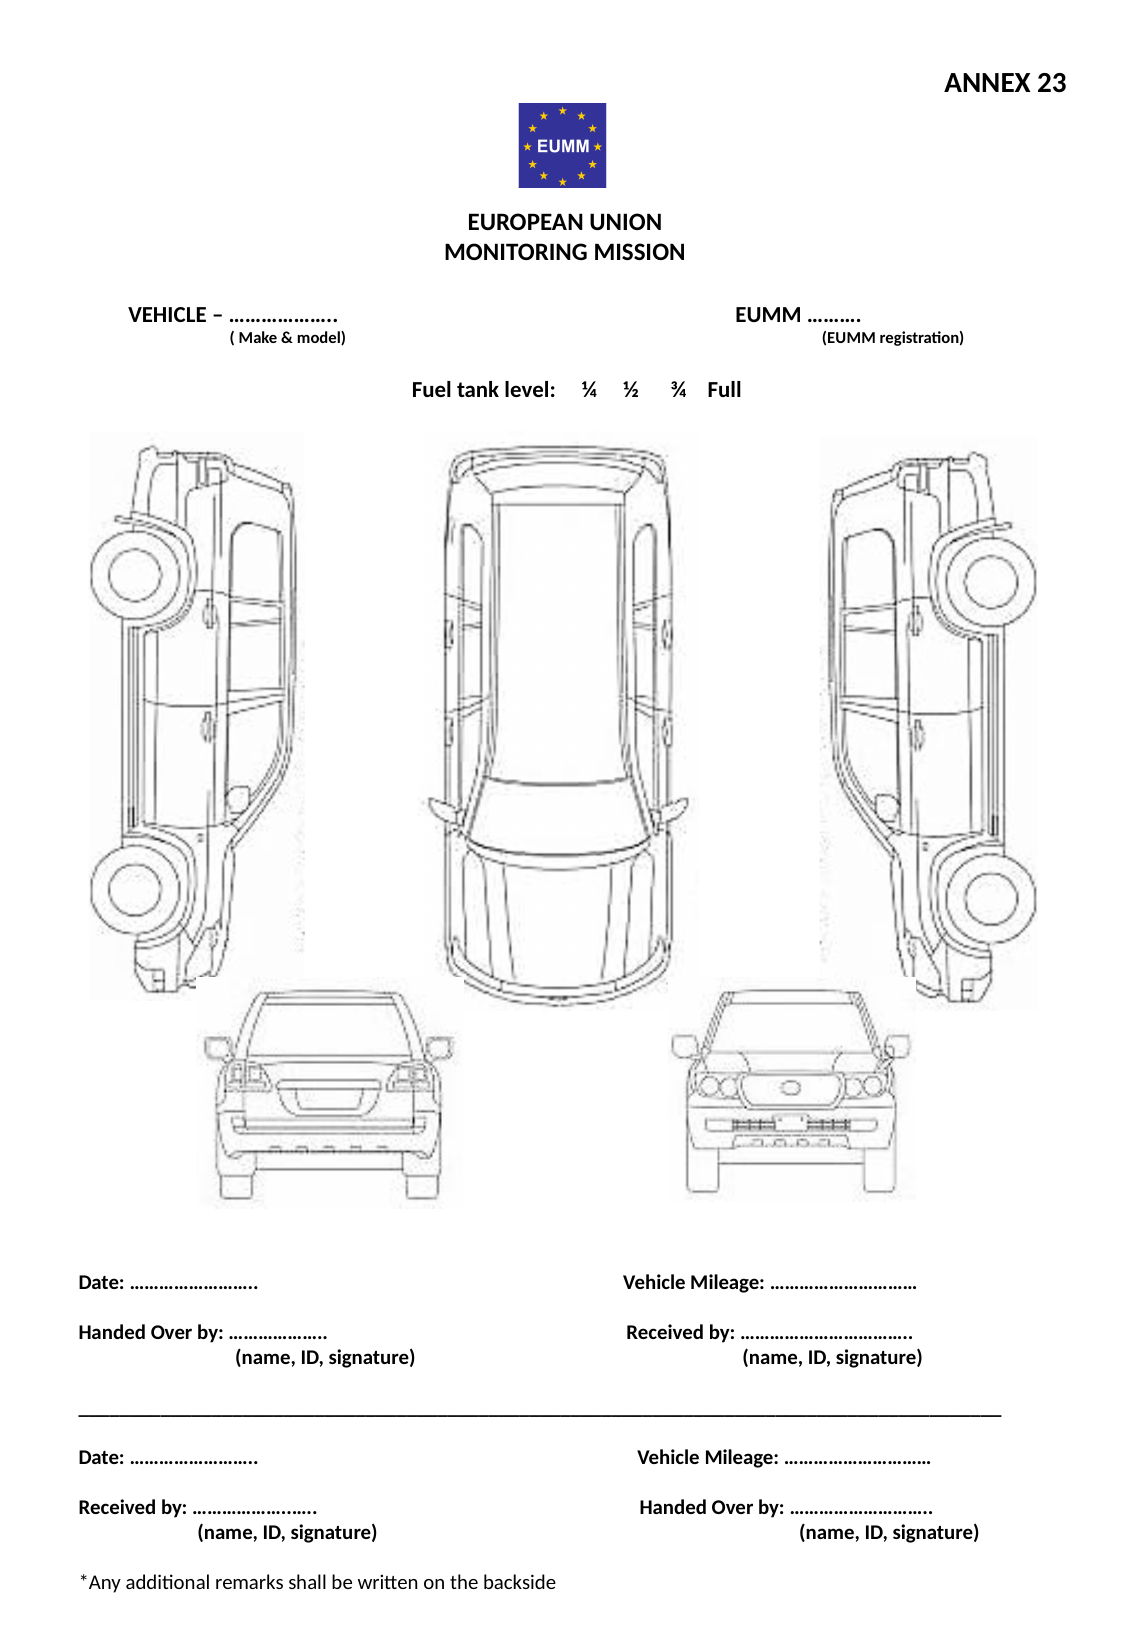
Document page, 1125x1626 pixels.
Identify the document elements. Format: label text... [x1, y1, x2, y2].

picture [0, 432, 1125, 1210]
text_box ANNEX 23 [929, 56, 1082, 107]
picture [518, 103, 607, 188]
text_box EUROPEAN UNION MONITORING MISSION [429, 198, 702, 273]
text_box VEHICLE – ……………….. EUMM ………. ( Make & model) (EUMM registration) Fuel tank level: ¼ ½ ¾ Full [113, 292, 1071, 410]
text_box Date: …………………….. Vehicle Mileage: ………………………… Handed Over by: ……………….. Received by: …………………………….. (name, ID, signature) (name, ID, signature) __________________________________________________________________________________________ Date: …………………….. Vehicle Mileage: ………………………… Received by: ………………..….. Handed Over by: ……………………….. (name, ID, signature) (name, ID, signature) *Any additional remarks shall be written on the backside [63, 1261, 1096, 1601]
